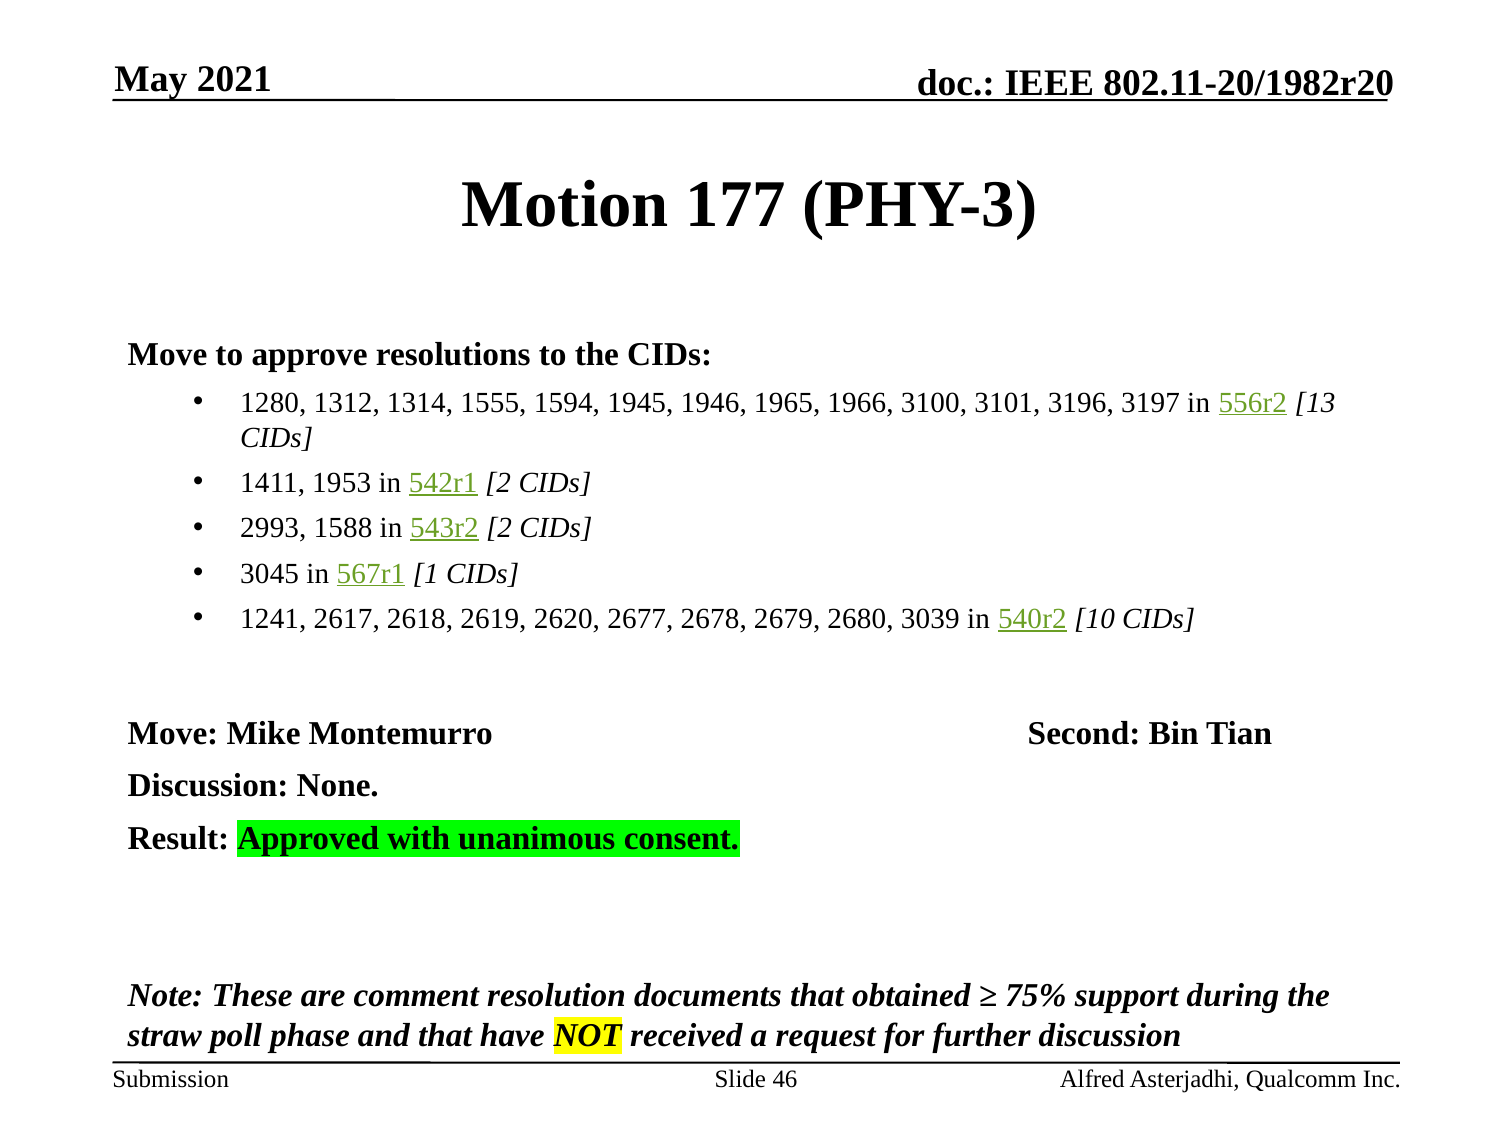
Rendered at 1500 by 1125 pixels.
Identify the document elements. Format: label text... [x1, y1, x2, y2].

footer Alfred Asterjadhi, Qualcomm Inc. [878, 1061, 1402, 1093]
list Move to approve resolutions to the CIDs: 1280, 1312, 1314, 1555, 1594, 1945, 1946, 1965, 1966, 3100, 3101, 3196, 3197 in 556r2 [13 CIDs] 1411, 1953 in 542r1 [2 CIDs] 2993, 1588 in 543r2 [2 CIDs] 3045 in 567r1 [1 CIDs] 1241, 2617, 2618, 2619, 2620, 2677, 2678, 2679, 2680, 3039 in 540r2 [10 CIDs] Move: Mike Montemurro Second: Bin Tian Discussion: None. Result: Approved with unanimous consent. Note: These are comment resolution documents that obtained ≥ 75% support during the straw poll phase and that have NOT received a request for further discussion [112, 324, 1388, 1063]
title Motion 177 (PHY-3) [112, 112, 1388, 288]
slide_number Slide 46 [712, 1061, 800, 1123]
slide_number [114, 54, 423, 100]
